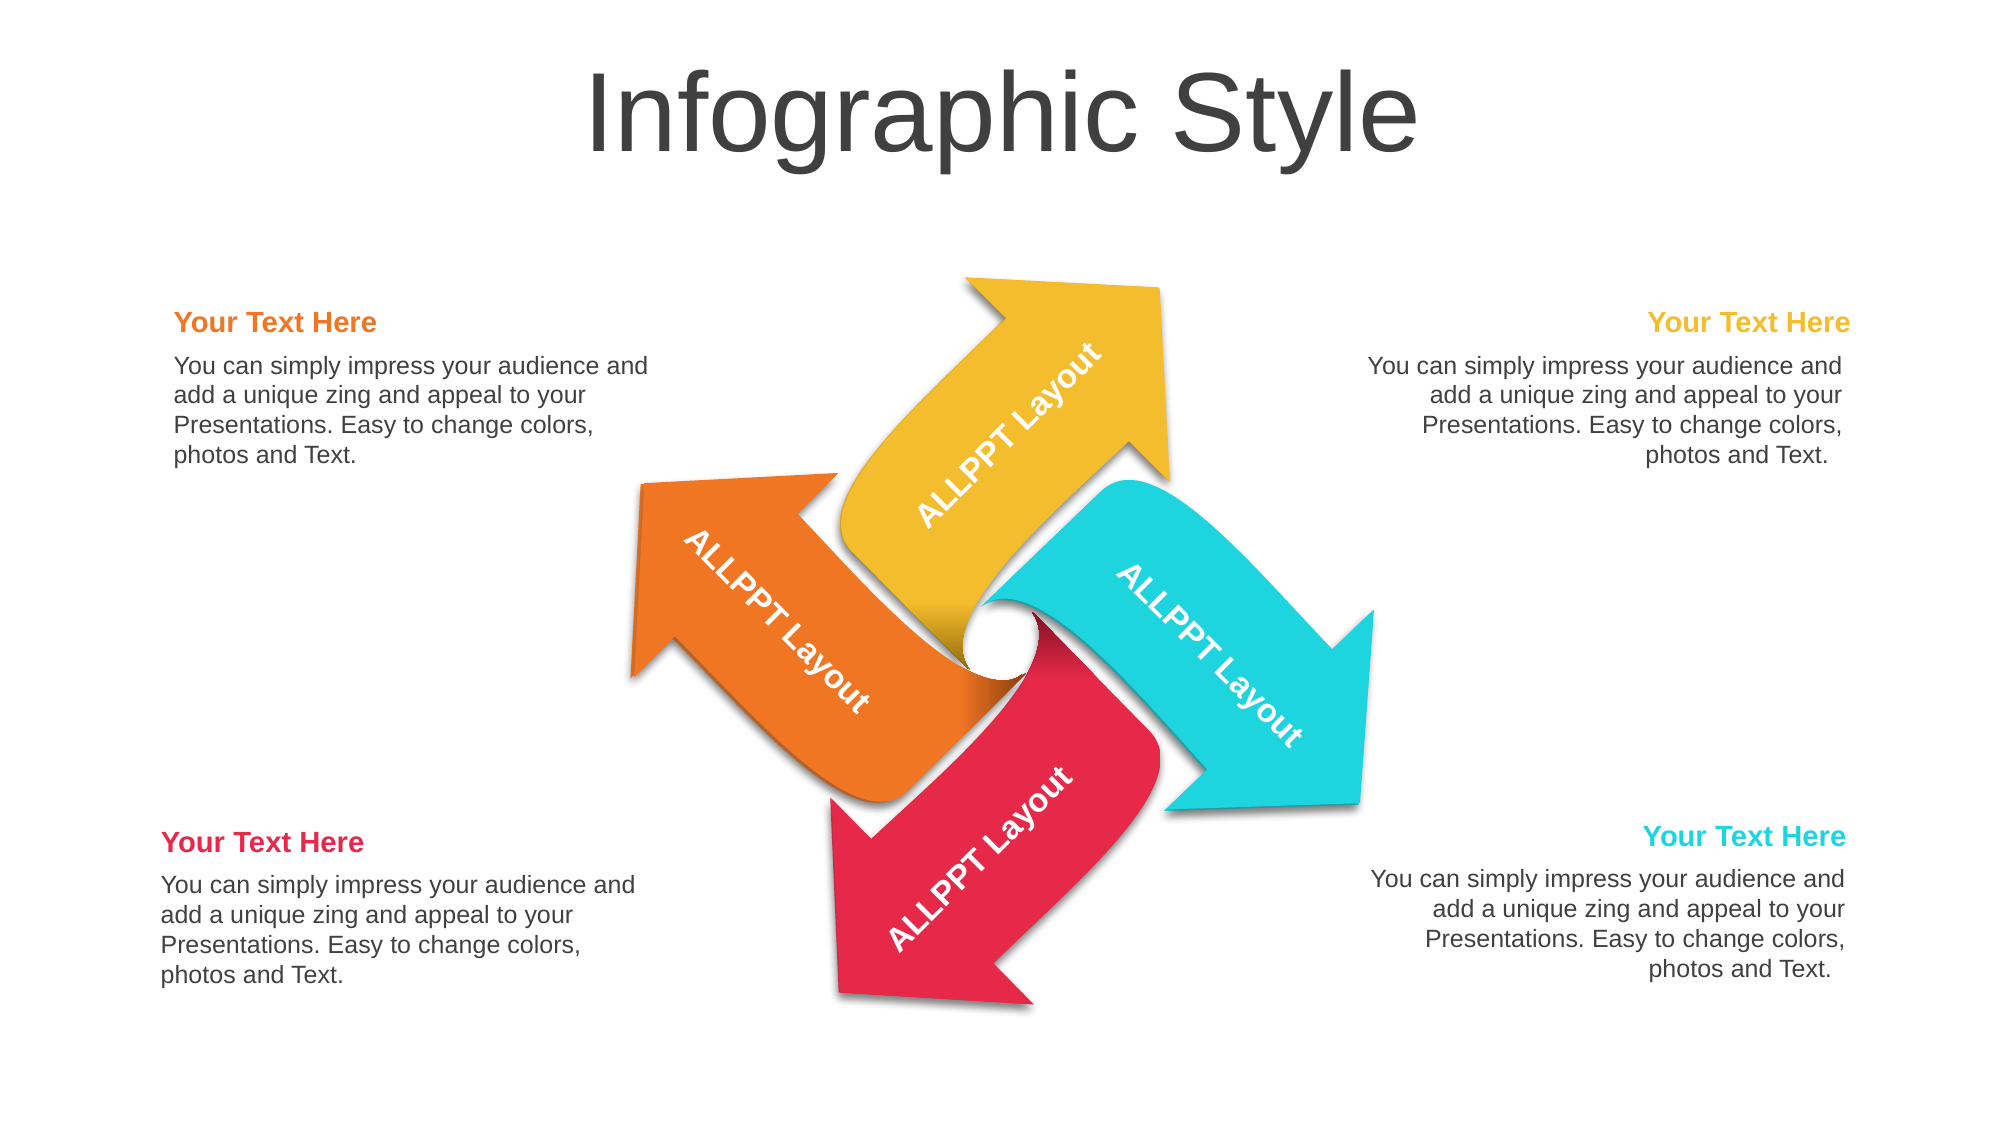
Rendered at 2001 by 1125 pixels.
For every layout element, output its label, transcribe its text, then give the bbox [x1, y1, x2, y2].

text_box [1340, 296, 1866, 479]
text_box [1074, 488, 1374, 810]
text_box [871, 228, 1161, 633]
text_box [158, 296, 685, 479]
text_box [838, 648, 1129, 1054]
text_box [582, 480, 989, 773]
text_box ALLPPT Layout [1154, 562, 1345, 785]
list Infographic Style [53, 55, 1952, 175]
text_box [1335, 809, 1862, 992]
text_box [145, 815, 672, 998]
